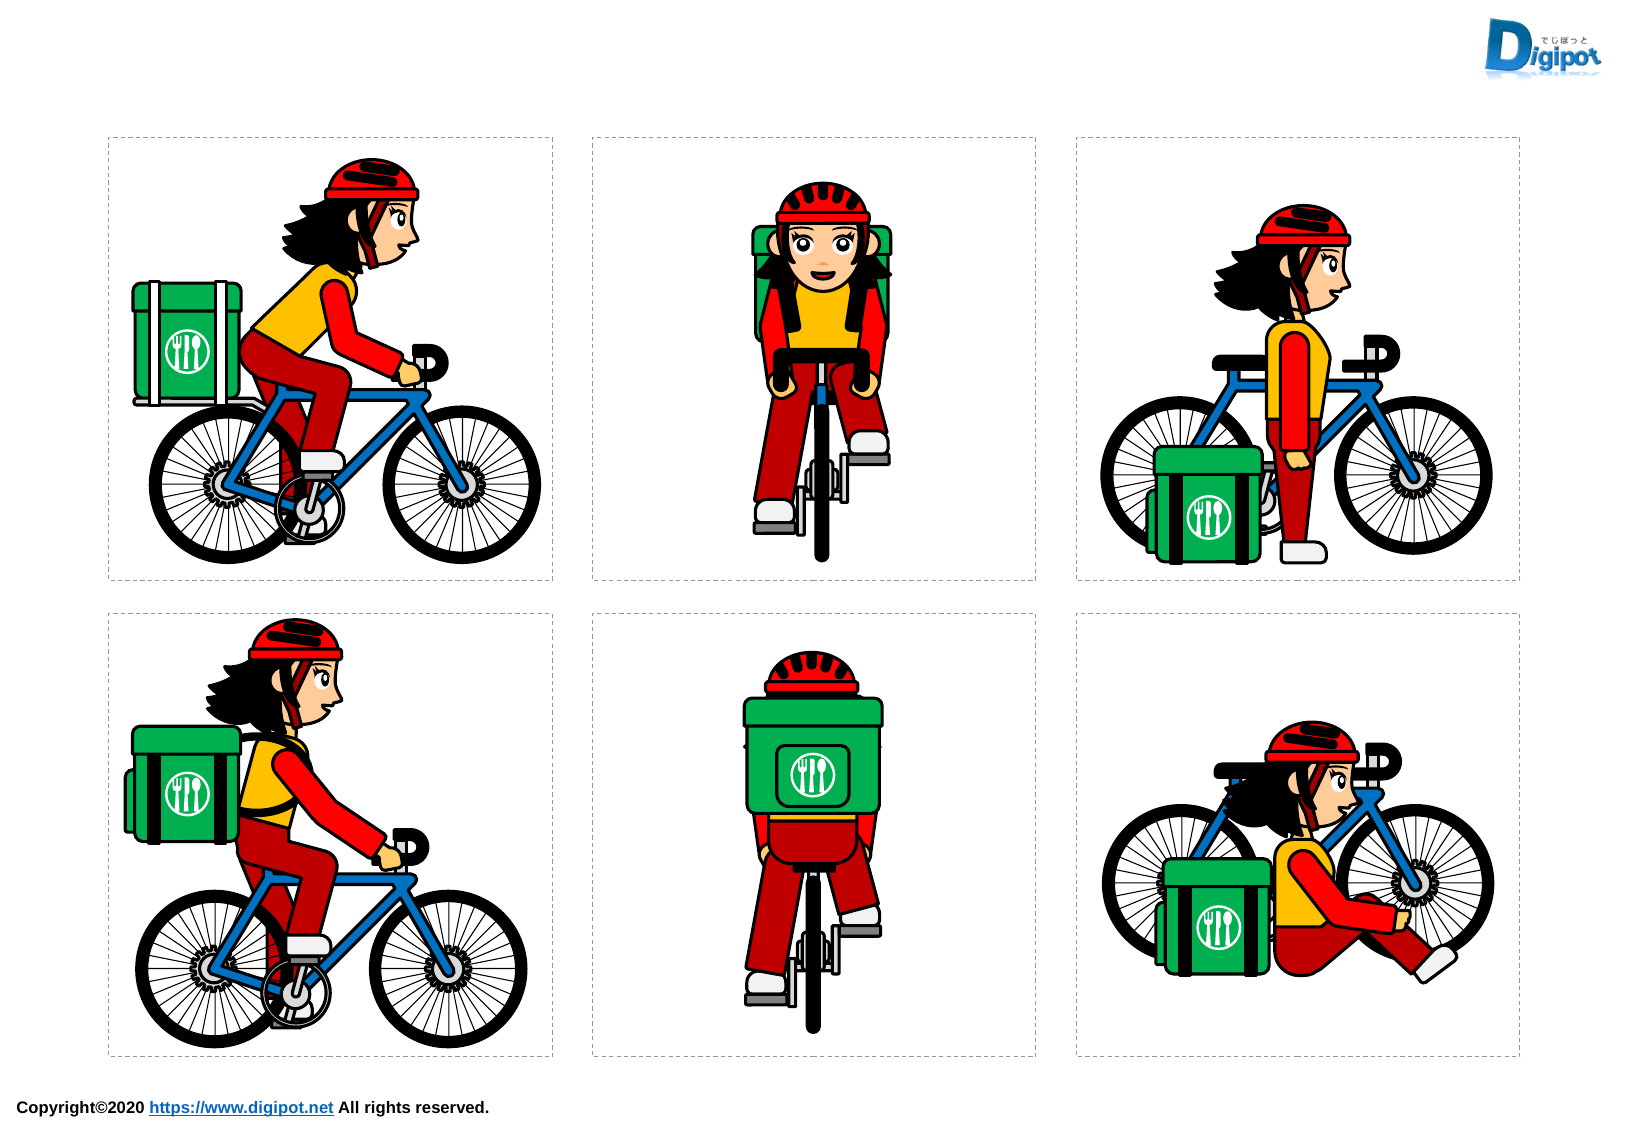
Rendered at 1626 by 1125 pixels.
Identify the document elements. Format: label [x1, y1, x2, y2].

text_box [132, 159, 540, 563]
text_box [752, 183, 891, 561]
text_box [744, 652, 883, 1033]
text_box [125, 619, 526, 1047]
text_box [1103, 722, 1493, 1010]
text_box [1101, 205, 1492, 564]
picture [1485, 18, 1602, 82]
